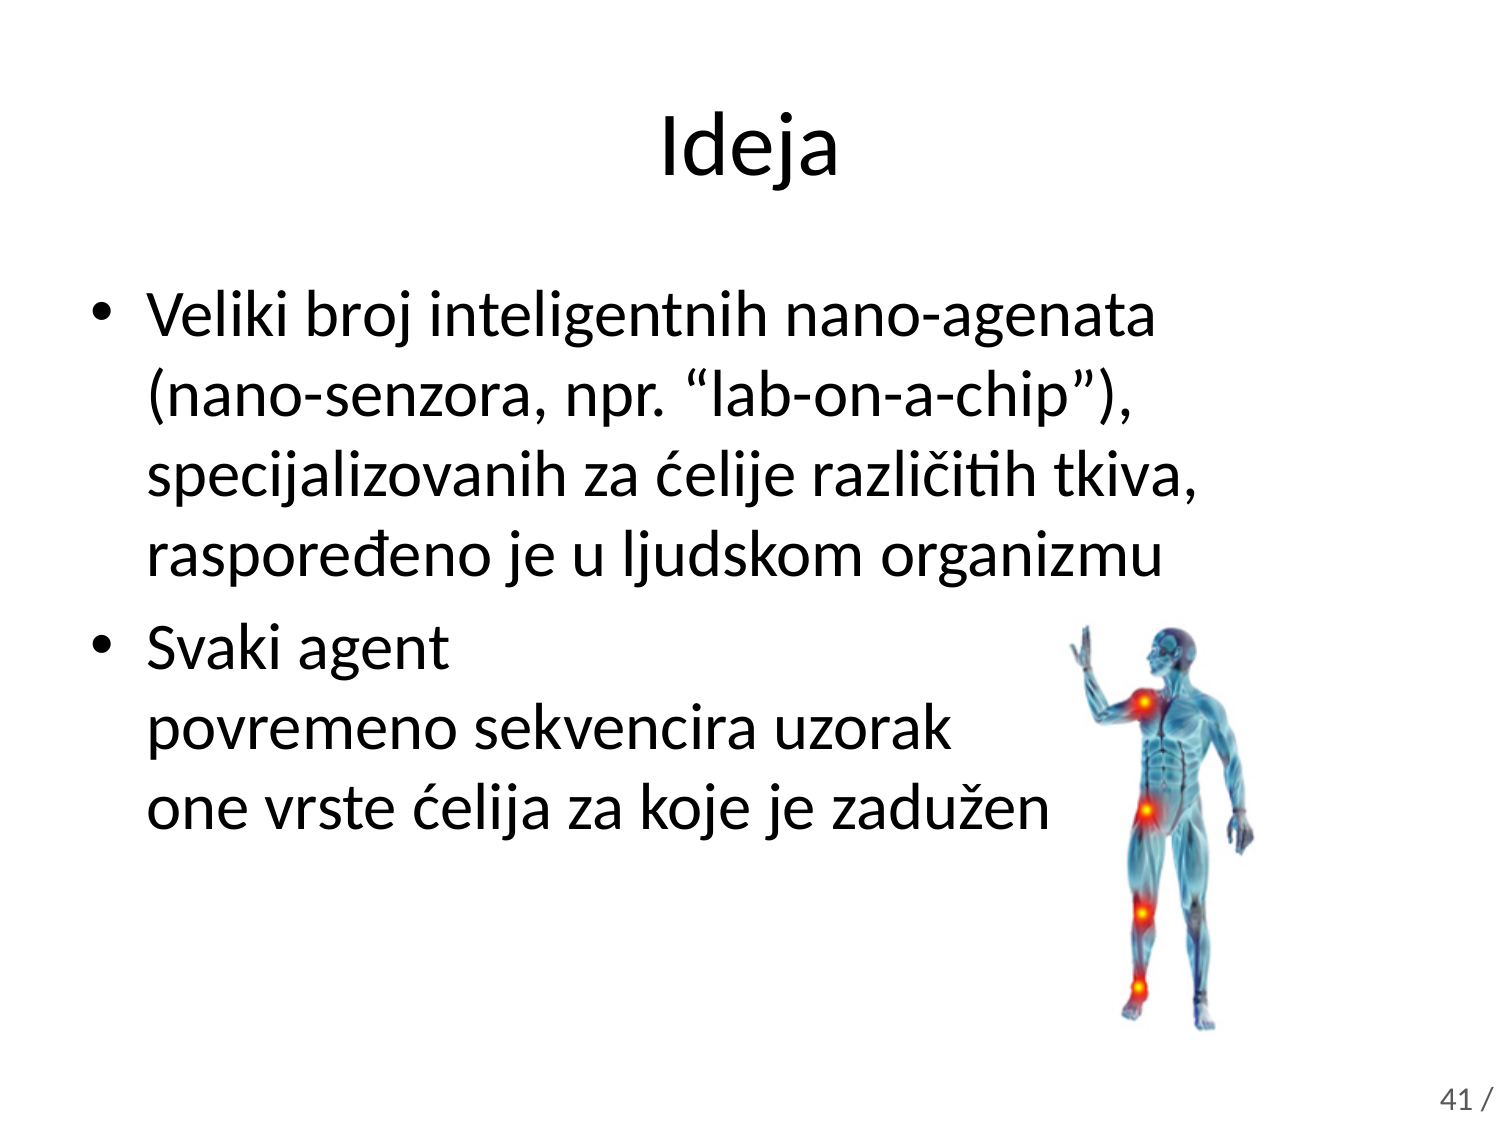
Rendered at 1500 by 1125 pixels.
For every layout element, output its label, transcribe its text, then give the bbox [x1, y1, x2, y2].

picture [1055, 609, 1288, 1038]
title Ideja [75, 45, 1425, 233]
list Veliki broj inteligentnih nano-agenata (nano-senzora, npr. “lab-on-a-chip”), specijalizovanih za ćelije različitih tkiva, raspoređeno je u ljudskom organizmu Svaki agent povremeno sekvencira uzorak one vrste ćelija za koje je zadužen [75, 262, 1425, 1005]
